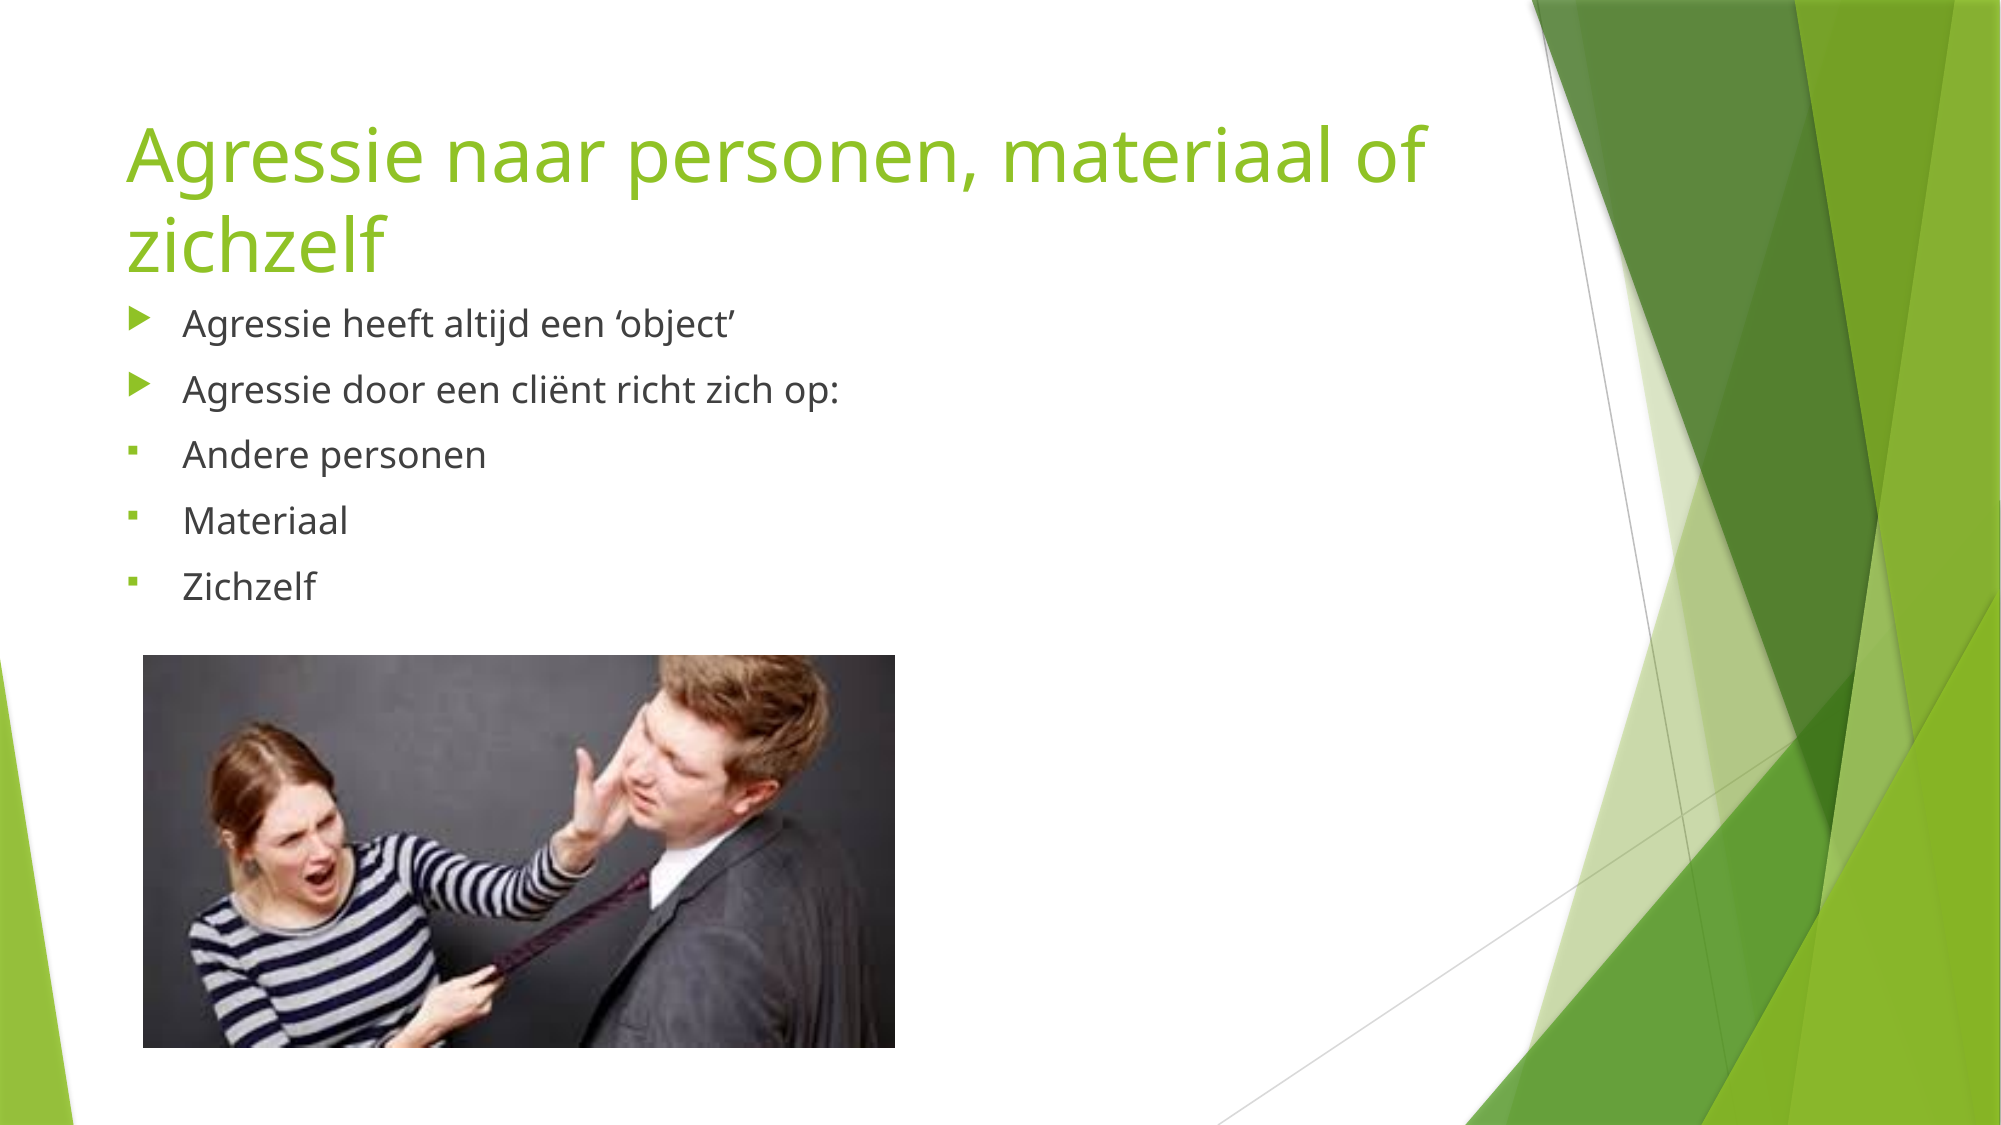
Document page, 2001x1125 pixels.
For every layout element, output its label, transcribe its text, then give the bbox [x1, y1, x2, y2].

title Agressie naar personen, materiaal of zichzelf [111, 99, 1522, 292]
list Agressie heeft altijd een ‘object’ Agressie door een cliënt richt zich op: Andere personen Materiaal Zichzelf [111, 292, 1522, 929]
picture [142, 654, 895, 1049]
